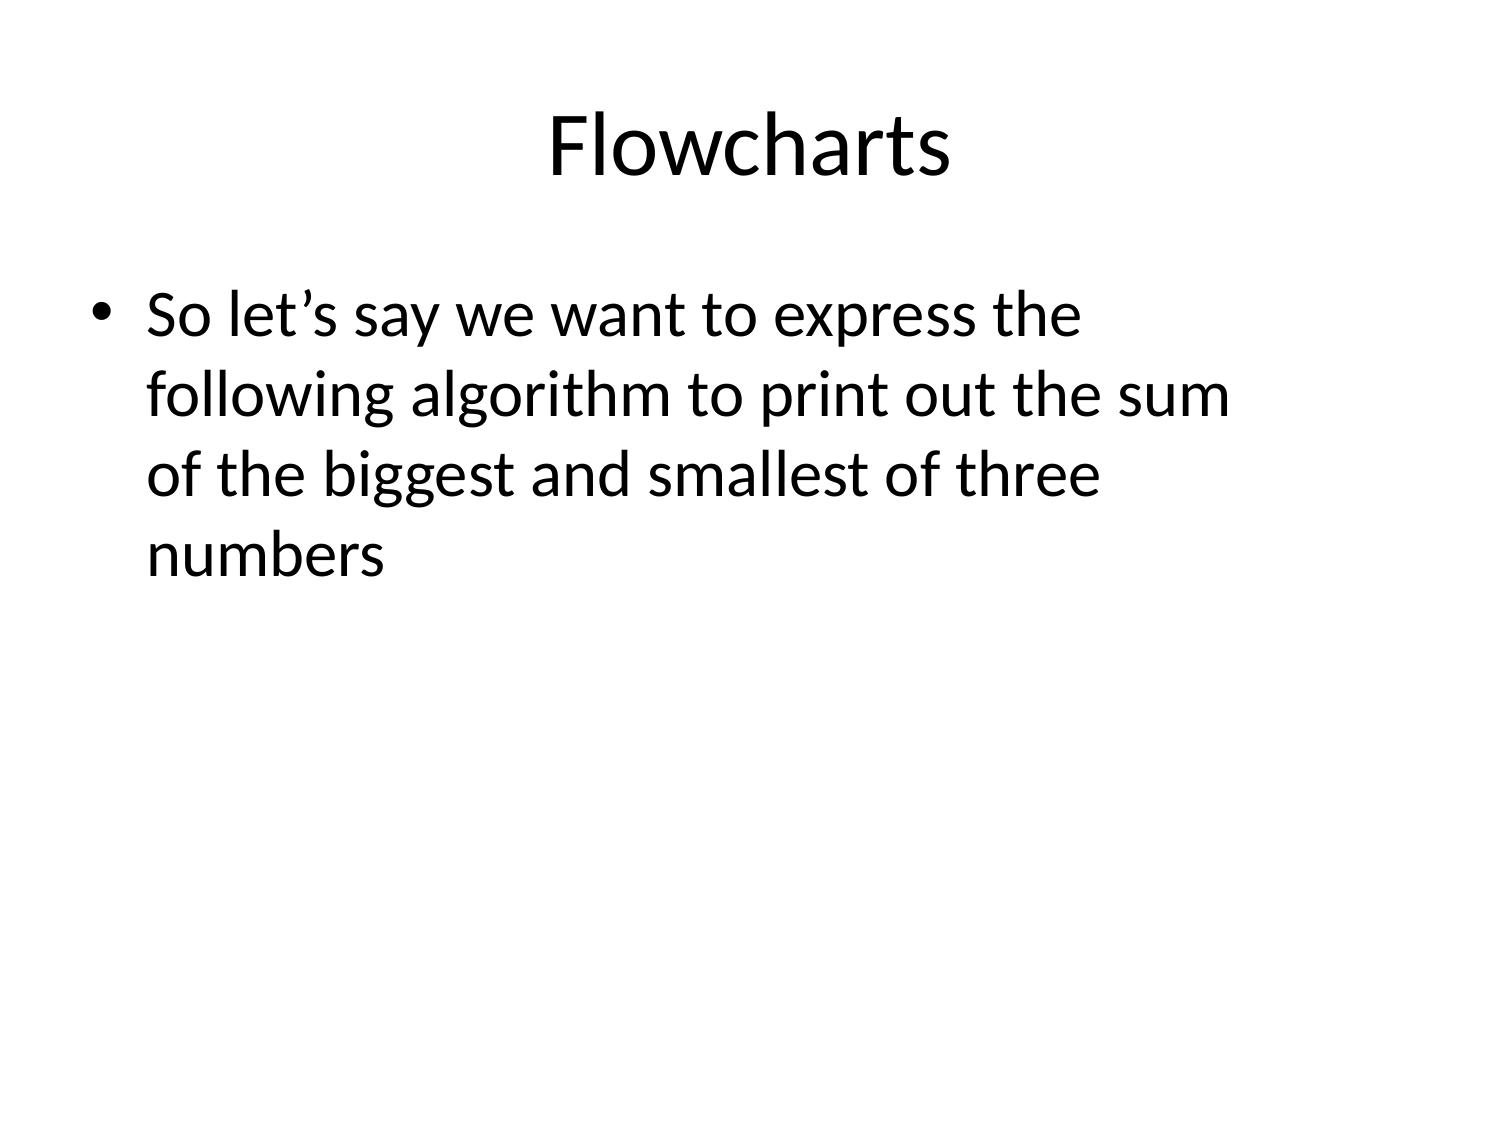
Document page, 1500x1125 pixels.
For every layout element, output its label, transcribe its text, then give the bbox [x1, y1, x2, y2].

title Flowcharts [75, 45, 1425, 233]
list So let’s say we want to express the following algorithm to print out the sum of the biggest and smallest of three numbers [75, 262, 1317, 1005]
